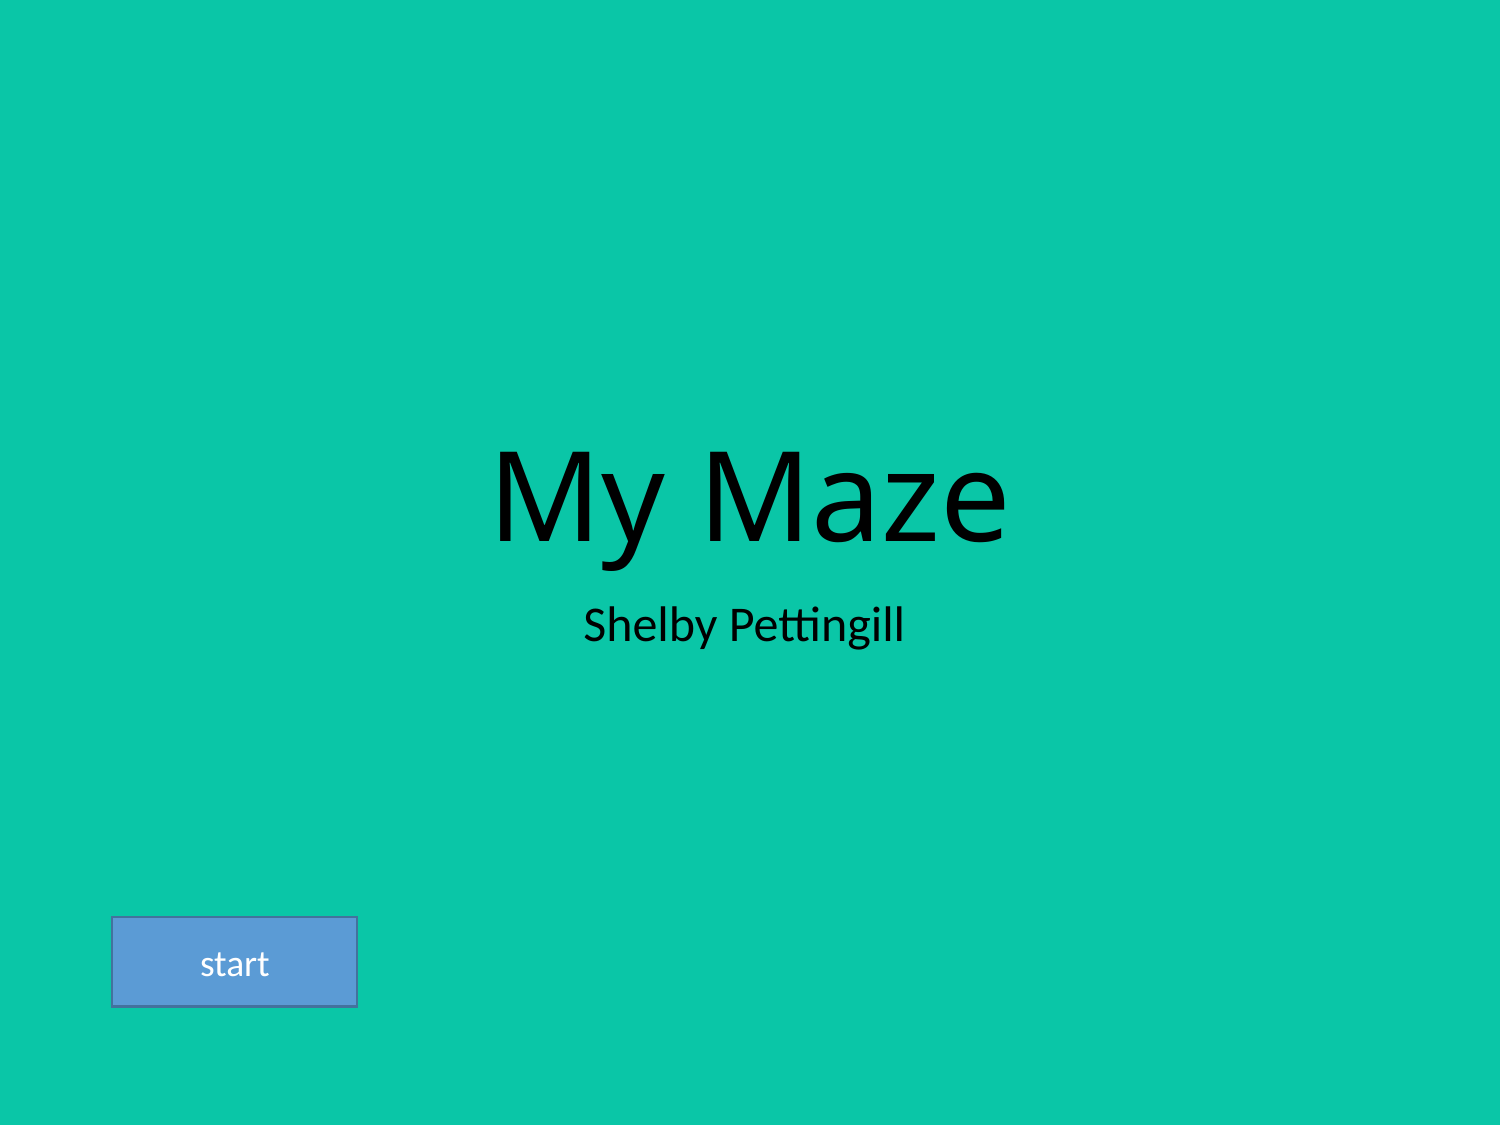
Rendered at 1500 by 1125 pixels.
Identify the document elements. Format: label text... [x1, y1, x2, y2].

title My Maze [112, 184, 1388, 576]
text_box start [111, 916, 358, 1008]
subtitle Shelby Pettingill [187, 590, 1313, 863]
